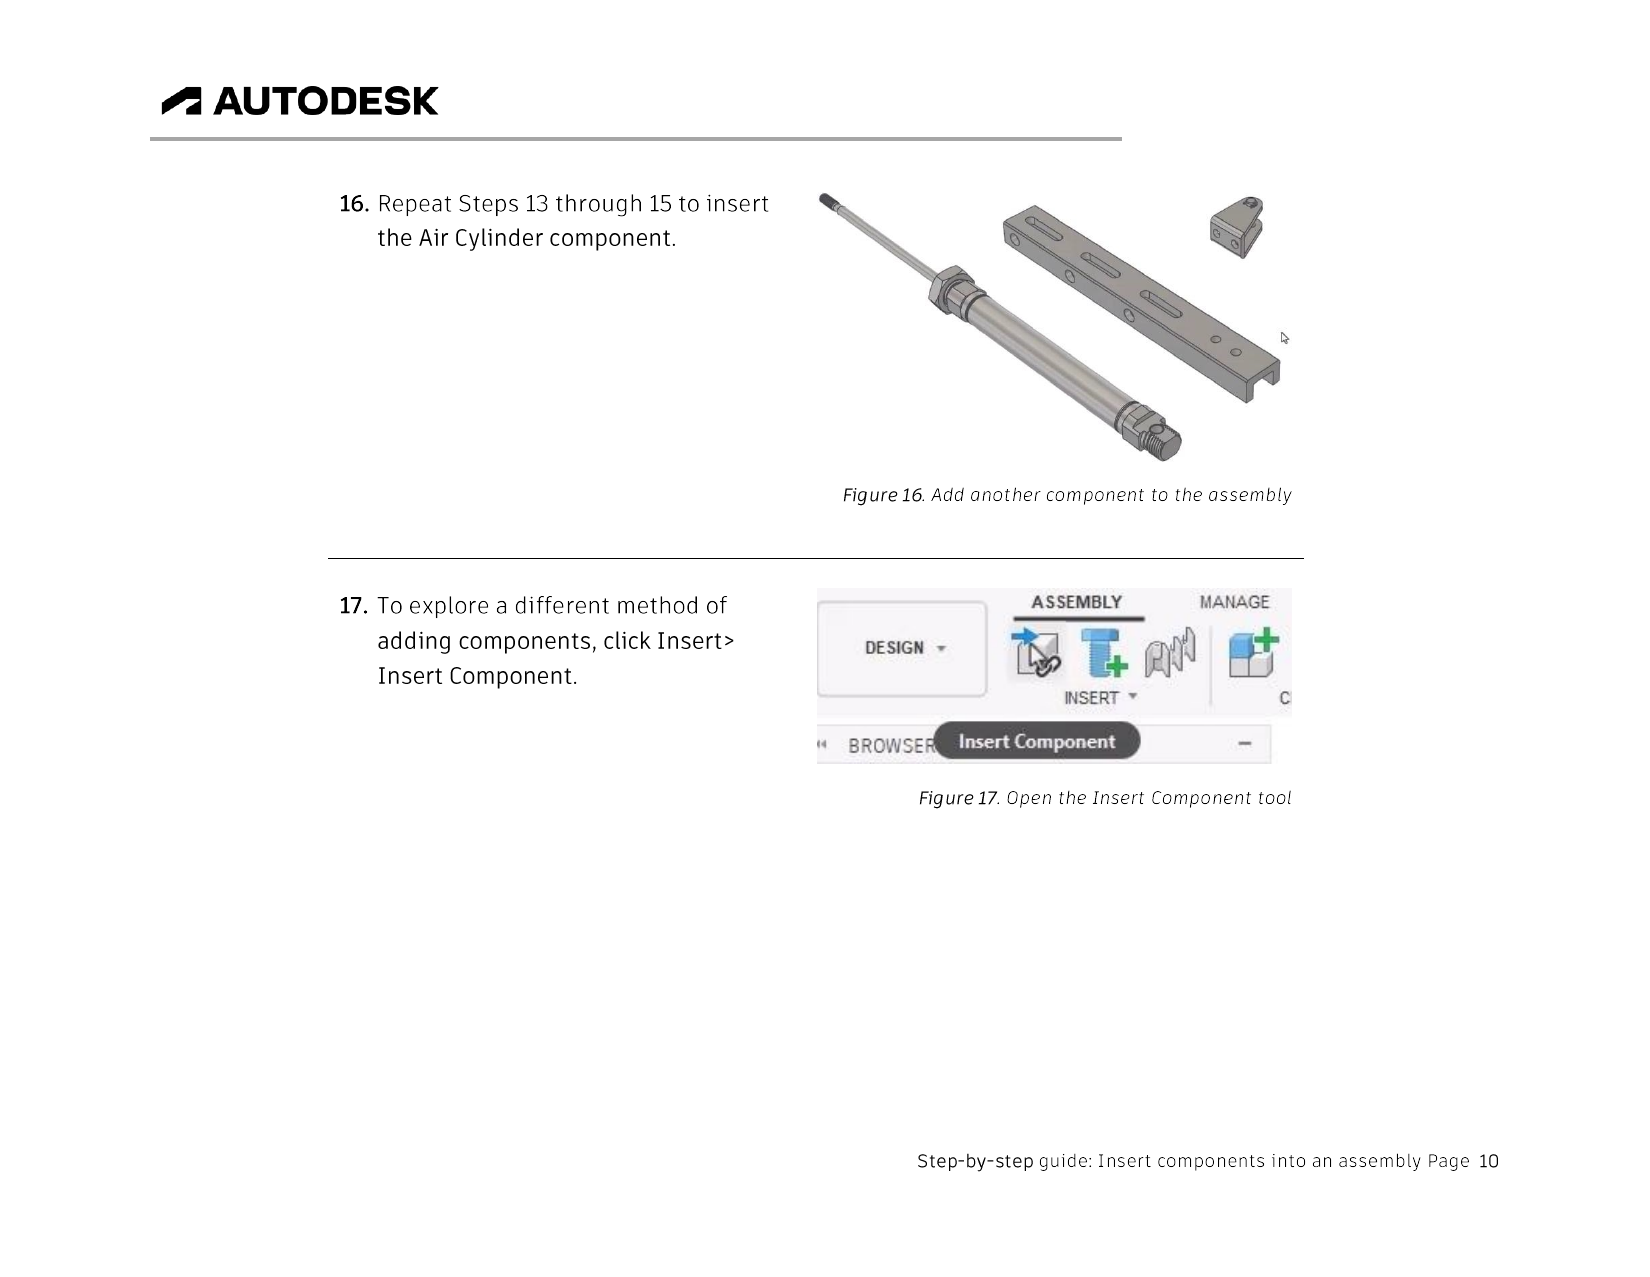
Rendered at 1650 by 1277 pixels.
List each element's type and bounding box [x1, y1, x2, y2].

text_box [841, 481, 1303, 509]
text_box [339, 589, 755, 692]
picture [817, 588, 1293, 764]
picture [817, 192, 1293, 462]
picture [160, 86, 439, 116]
text_box [917, 784, 1302, 812]
text_box [917, 1147, 1512, 1175]
text_box [339, 187, 788, 254]
